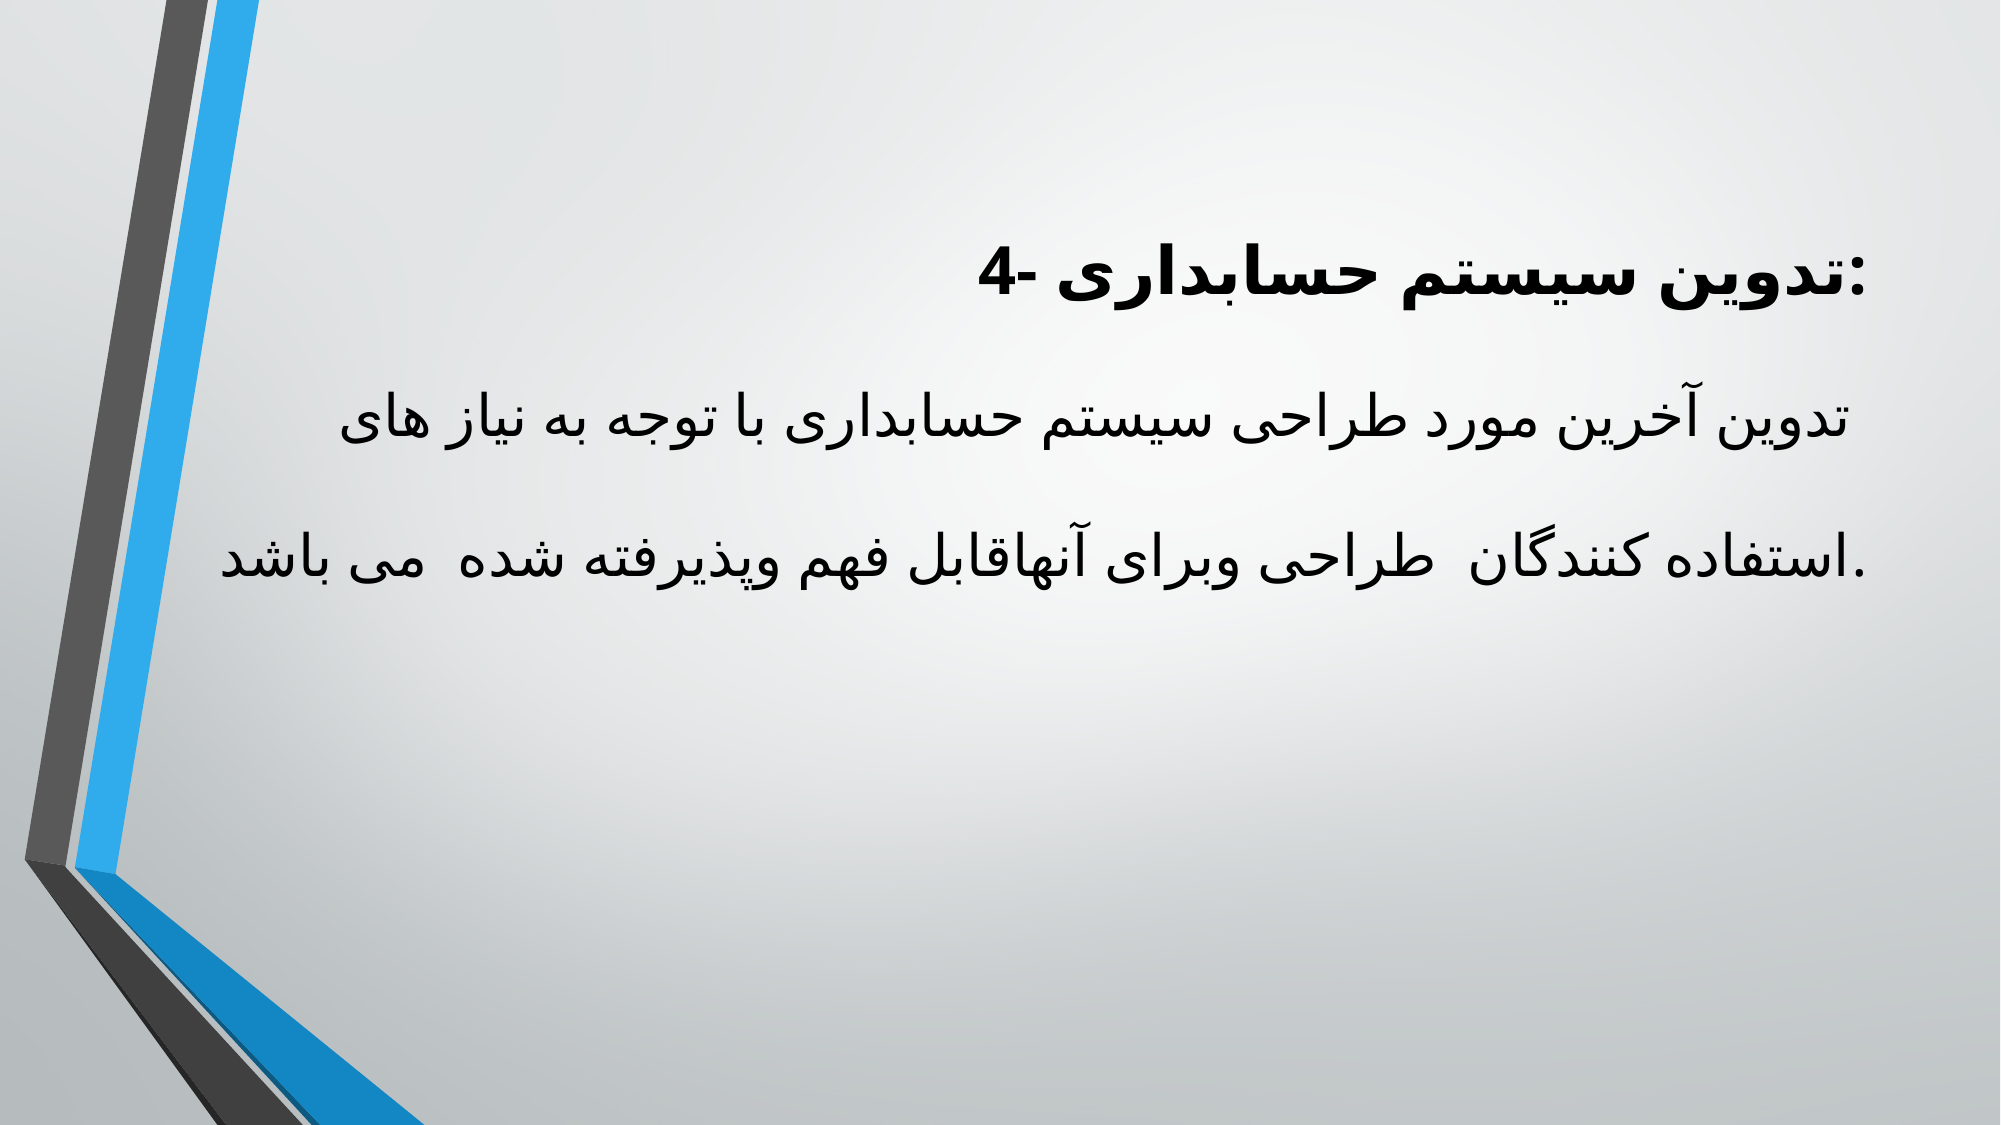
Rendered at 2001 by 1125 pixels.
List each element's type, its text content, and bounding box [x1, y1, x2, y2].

text_box 4- تدوین سیستم حسابداری: تدوین آخرین مورد طراحی سیستم حسابداری با توجه به نیاز های استفاده کنندگان طراحی وبرای آنهاقابل فهم وپذیرفته شده می باشد. [29, 220, 1882, 730]
